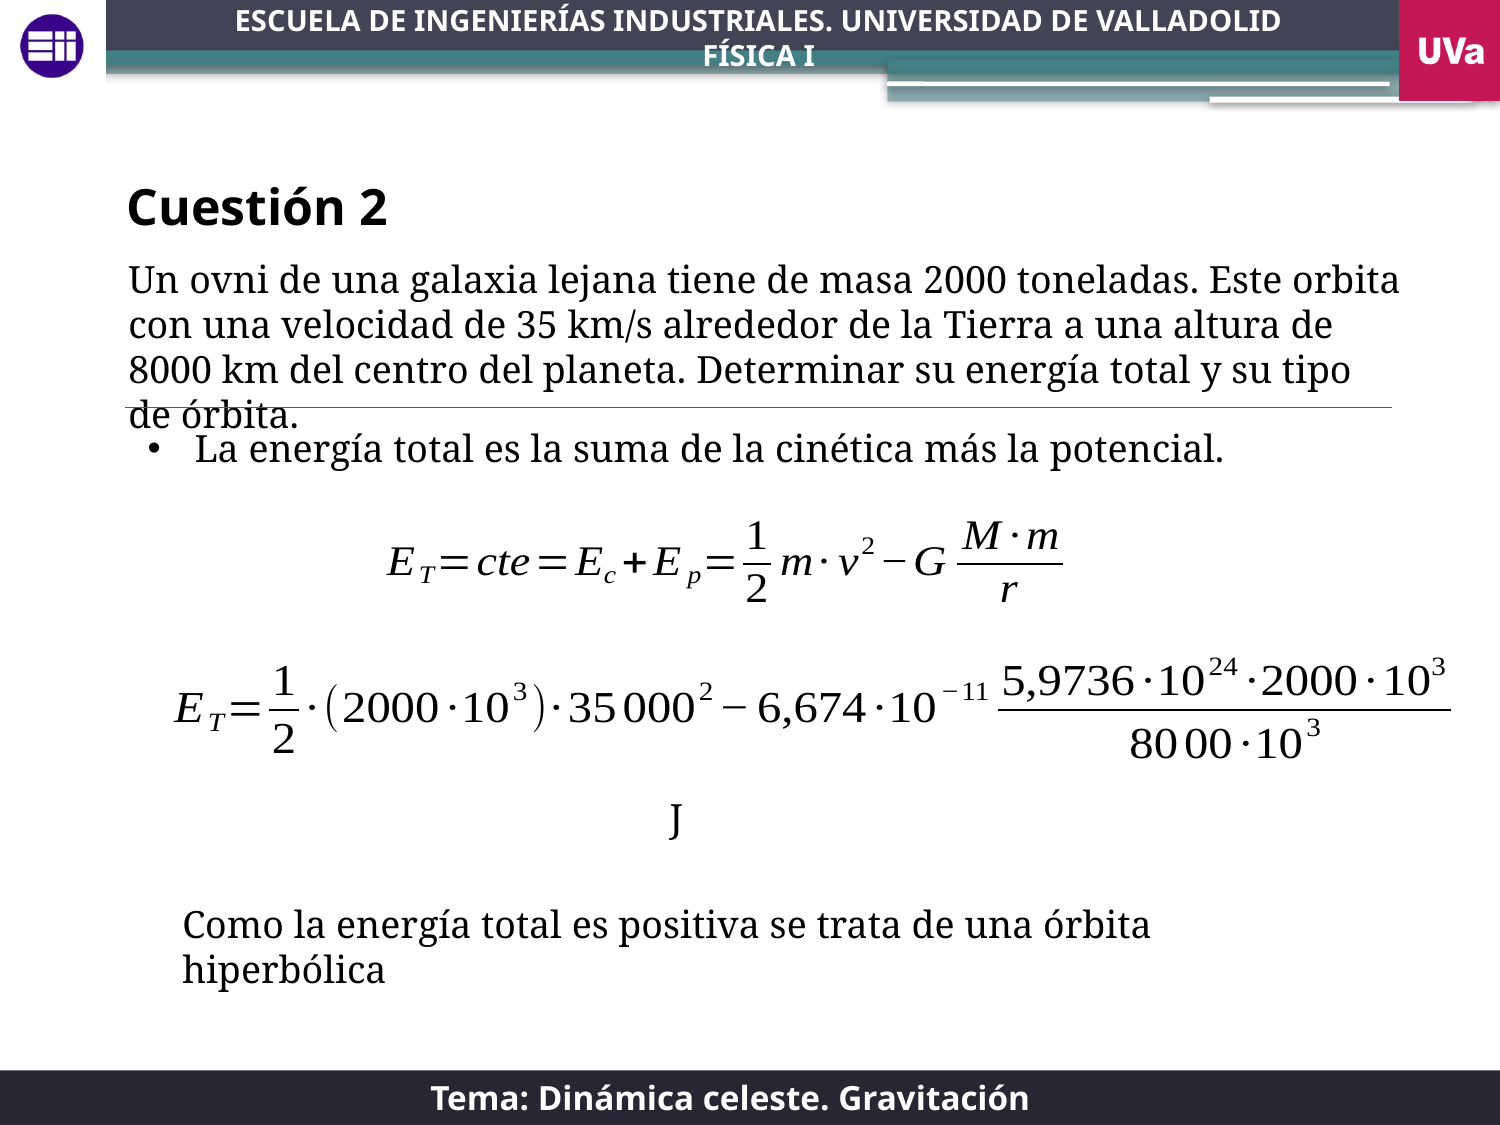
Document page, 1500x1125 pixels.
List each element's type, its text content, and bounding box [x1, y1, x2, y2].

picture [1399, 0, 1500, 102]
text_box ESCUELA DE INGENIERÍAS INDUSTRIALES. UNIVERSIDAD DE VALLADOLID FÍSICA I [219, 0, 1298, 80]
picture [0, 0, 106, 97]
text_box [0, 1069, 415, 1125]
text_box Cuestión 2 [112, 167, 403, 243]
text_box Un ovni de una galaxia lejana tiene de masa 2000 toneladas. Este orbita con una velocidad de 35 km/s alrededor de la Tierra a una altura de 8000 km del centro del planeta. Determinar su energía total y su tipo de órbita. [113, 249, 1421, 444]
text_box Tema: Dinámica celeste. Gravitación [415, 1069, 1055, 1125]
text_box La energía total es la suma de la cinética más la potencial. [132, 418, 1317, 478]
text_box [1055, 1069, 1500, 1125]
text_box Como la energía total es positiva se trata de una órbita hiperbólica [167, 893, 1341, 998]
